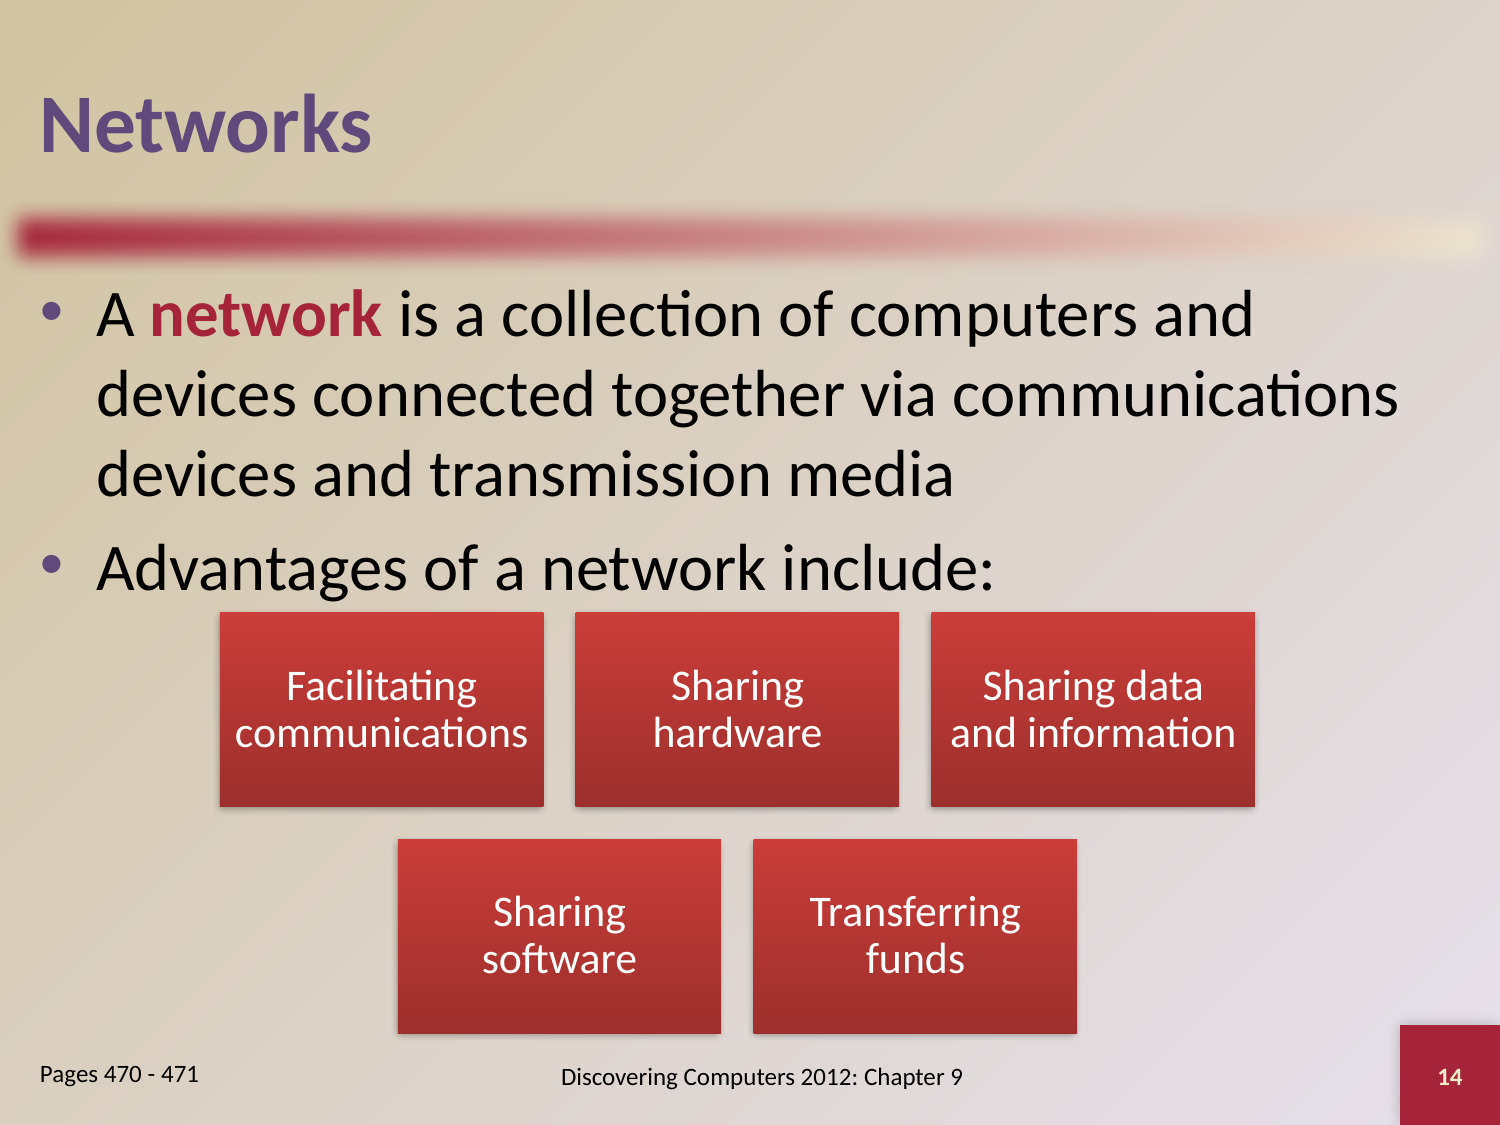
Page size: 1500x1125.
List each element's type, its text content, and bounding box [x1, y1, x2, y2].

list A network is a collection of computers and devices connected together via communications devices and transmission media Advantages of a network include: [24, 262, 1475, 1025]
footer Discovering Computers 2012: Chapter 9 [450, 1043, 1075, 1113]
list Pages 470 - 471 [24, 1050, 300, 1125]
title Networks [24, 24, 1475, 213]
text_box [74, 612, 1401, 1034]
slide_number 14 [1400, 1025, 1500, 1125]
